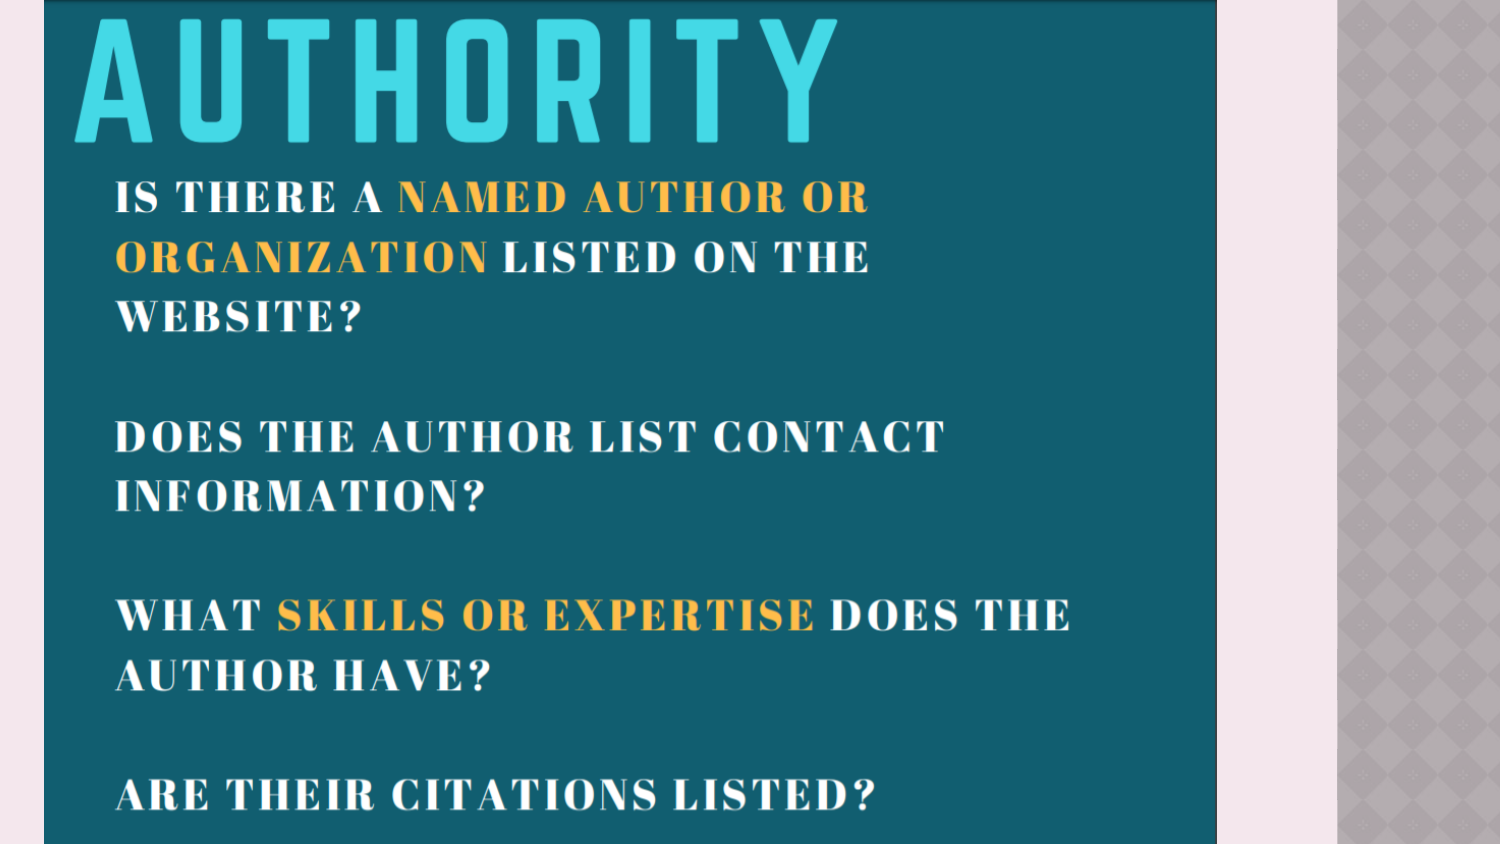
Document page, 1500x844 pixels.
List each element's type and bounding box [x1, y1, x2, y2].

picture [44, 0, 1218, 844]
